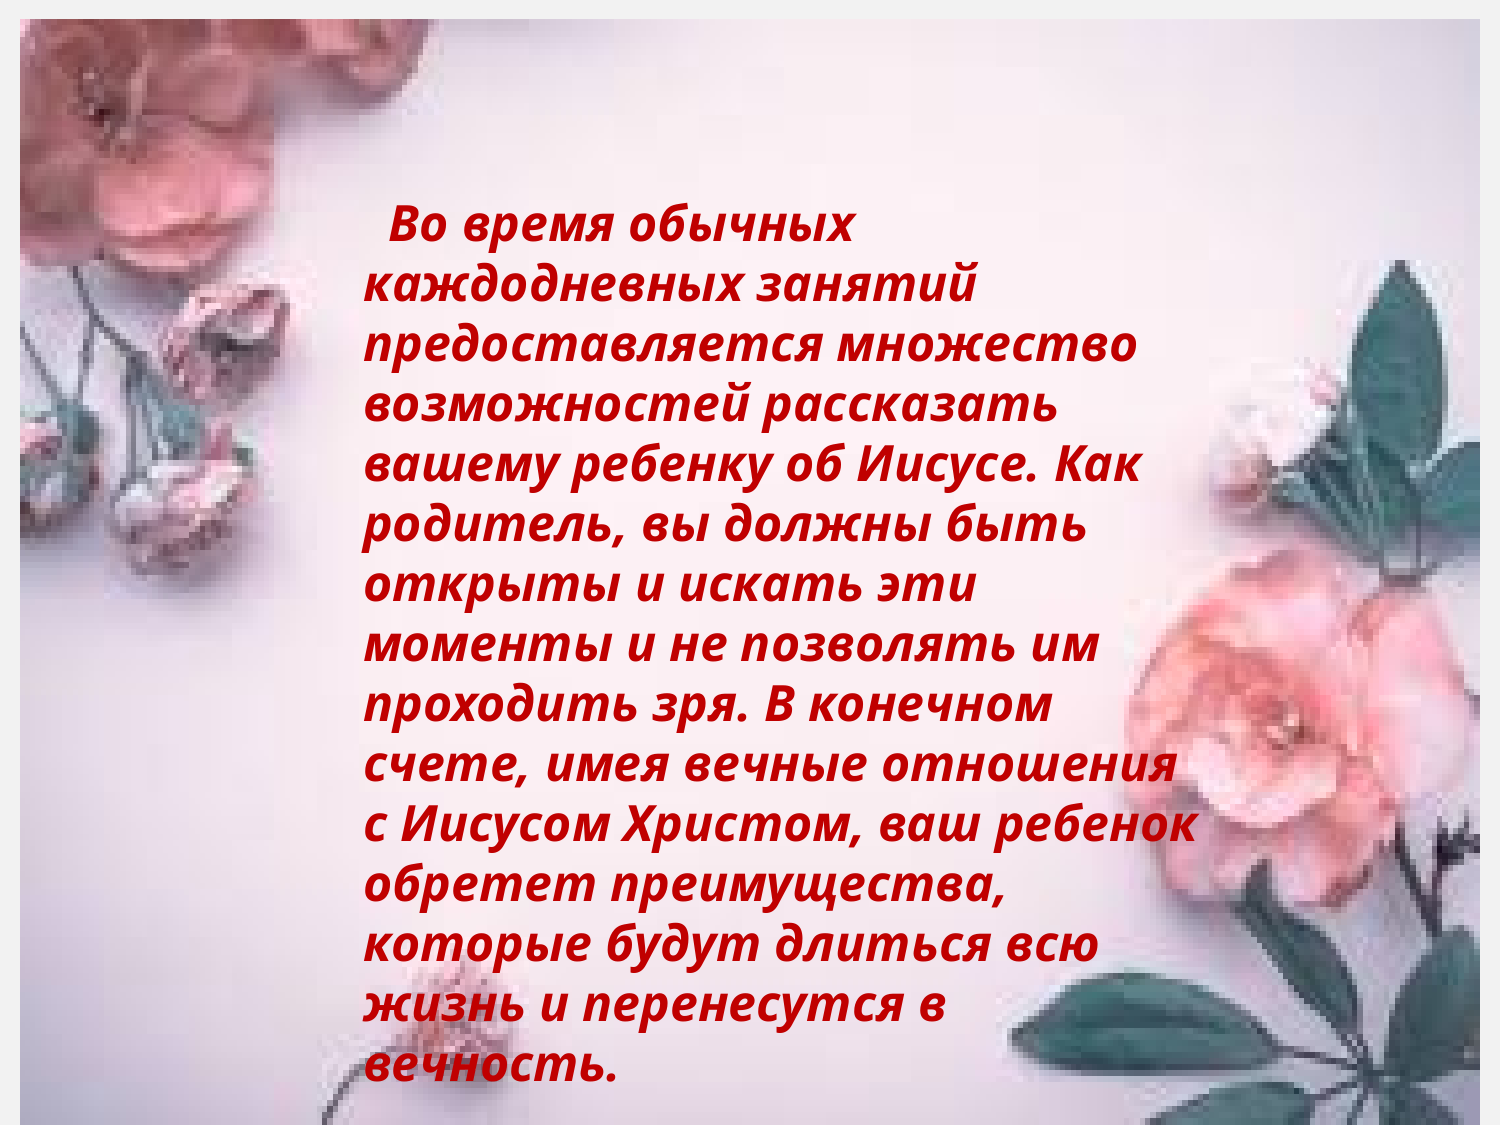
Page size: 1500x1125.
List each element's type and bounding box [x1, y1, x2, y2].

list [20, 19, 1480, 1125]
